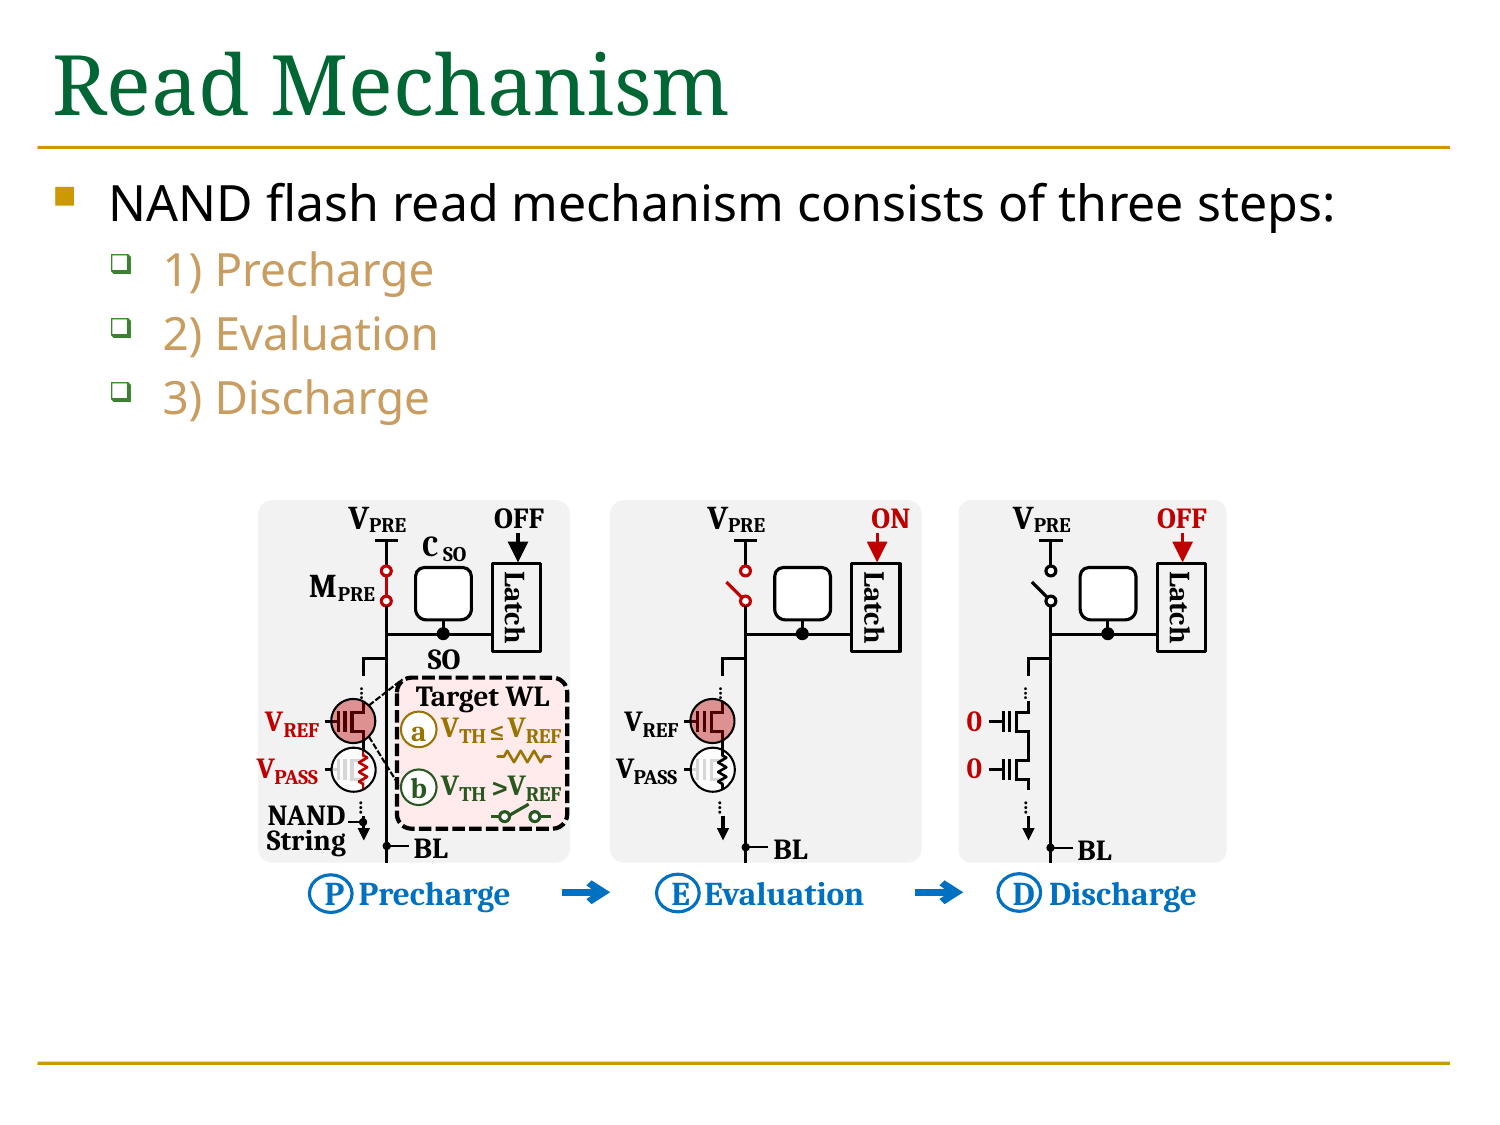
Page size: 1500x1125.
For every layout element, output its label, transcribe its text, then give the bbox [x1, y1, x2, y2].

title Read Mechanism [37, 24, 1450, 163]
list NAND flash read mechanism consists of three steps: 1) Precharge 2) Evaluation 3) Discharge [37, 163, 1450, 1016]
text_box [235, 491, 1259, 913]
